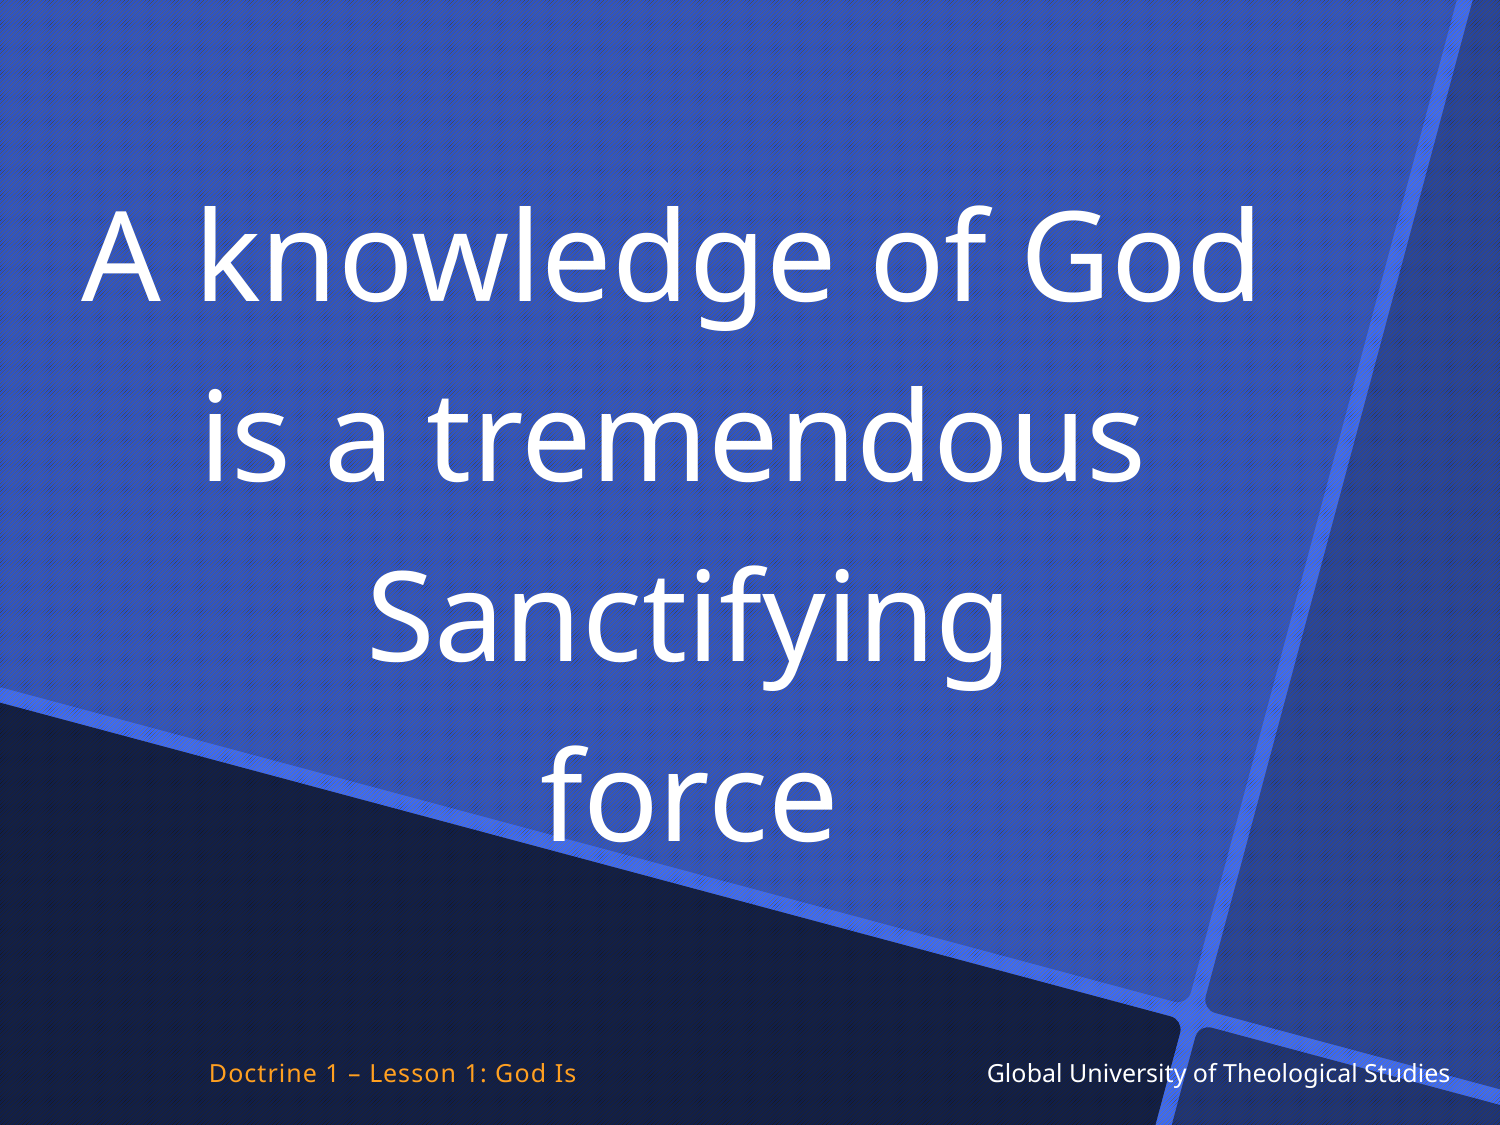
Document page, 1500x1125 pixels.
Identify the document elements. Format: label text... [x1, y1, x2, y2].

text_box A knowledge of God is a tremendous Sanctifying force [67, 138, 1312, 874]
footer Doctrine 1 – Lesson 1: God Is Global University of Theological Studies [35, 1038, 1467, 1108]
